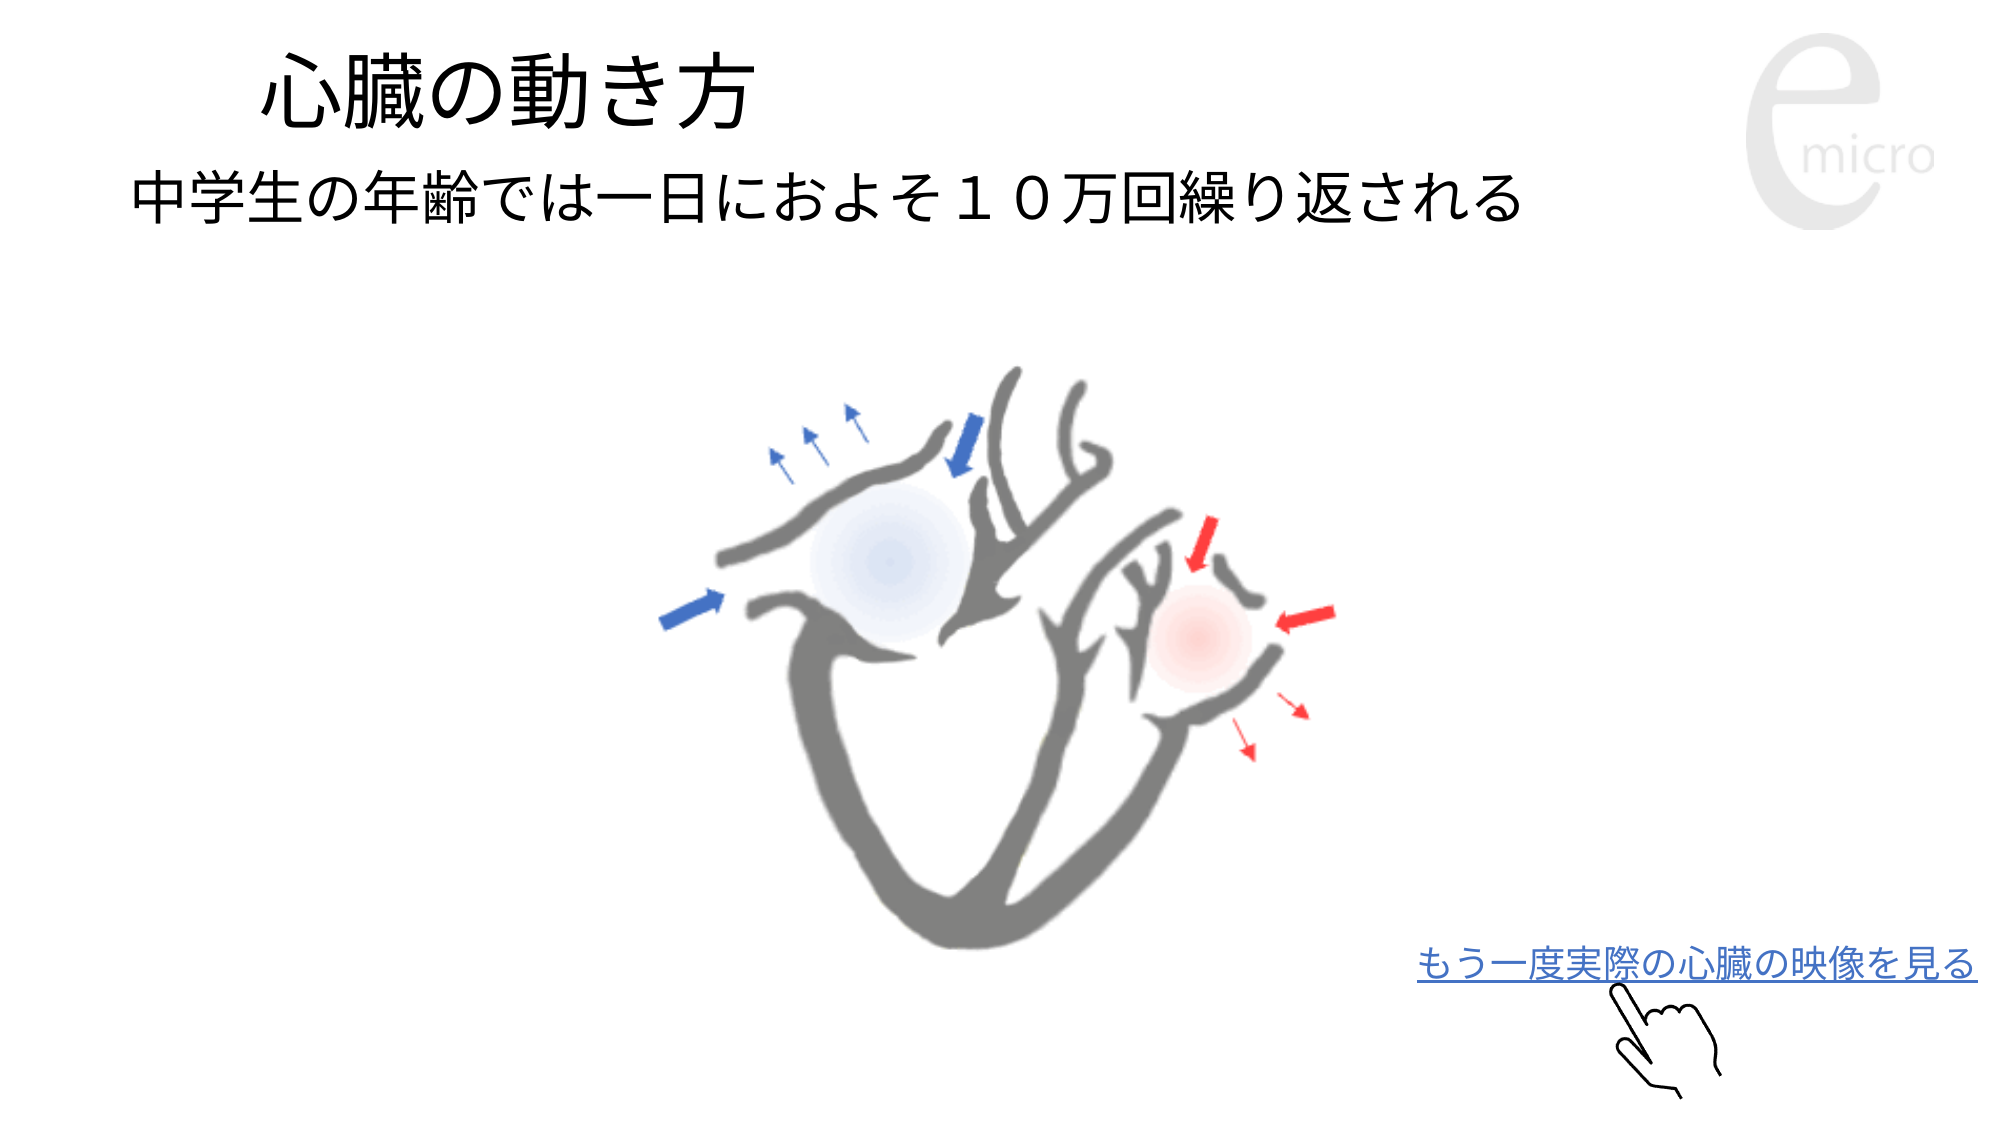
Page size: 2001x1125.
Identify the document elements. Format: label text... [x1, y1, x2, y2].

text_box もう一度実際の心臓の映像を見る [1446, 932, 1685, 993]
text_box 心臓の動き方 [244, 0, 1575, 162]
picture [509, 269, 1446, 1061]
list 中学生の年齢では一日におよそ１０万回繰り返される [114, 162, 1840, 270]
picture [1558, 932, 1762, 1125]
text_box もう一度実際の心臓の映像を見る [1688, 932, 2000, 993]
